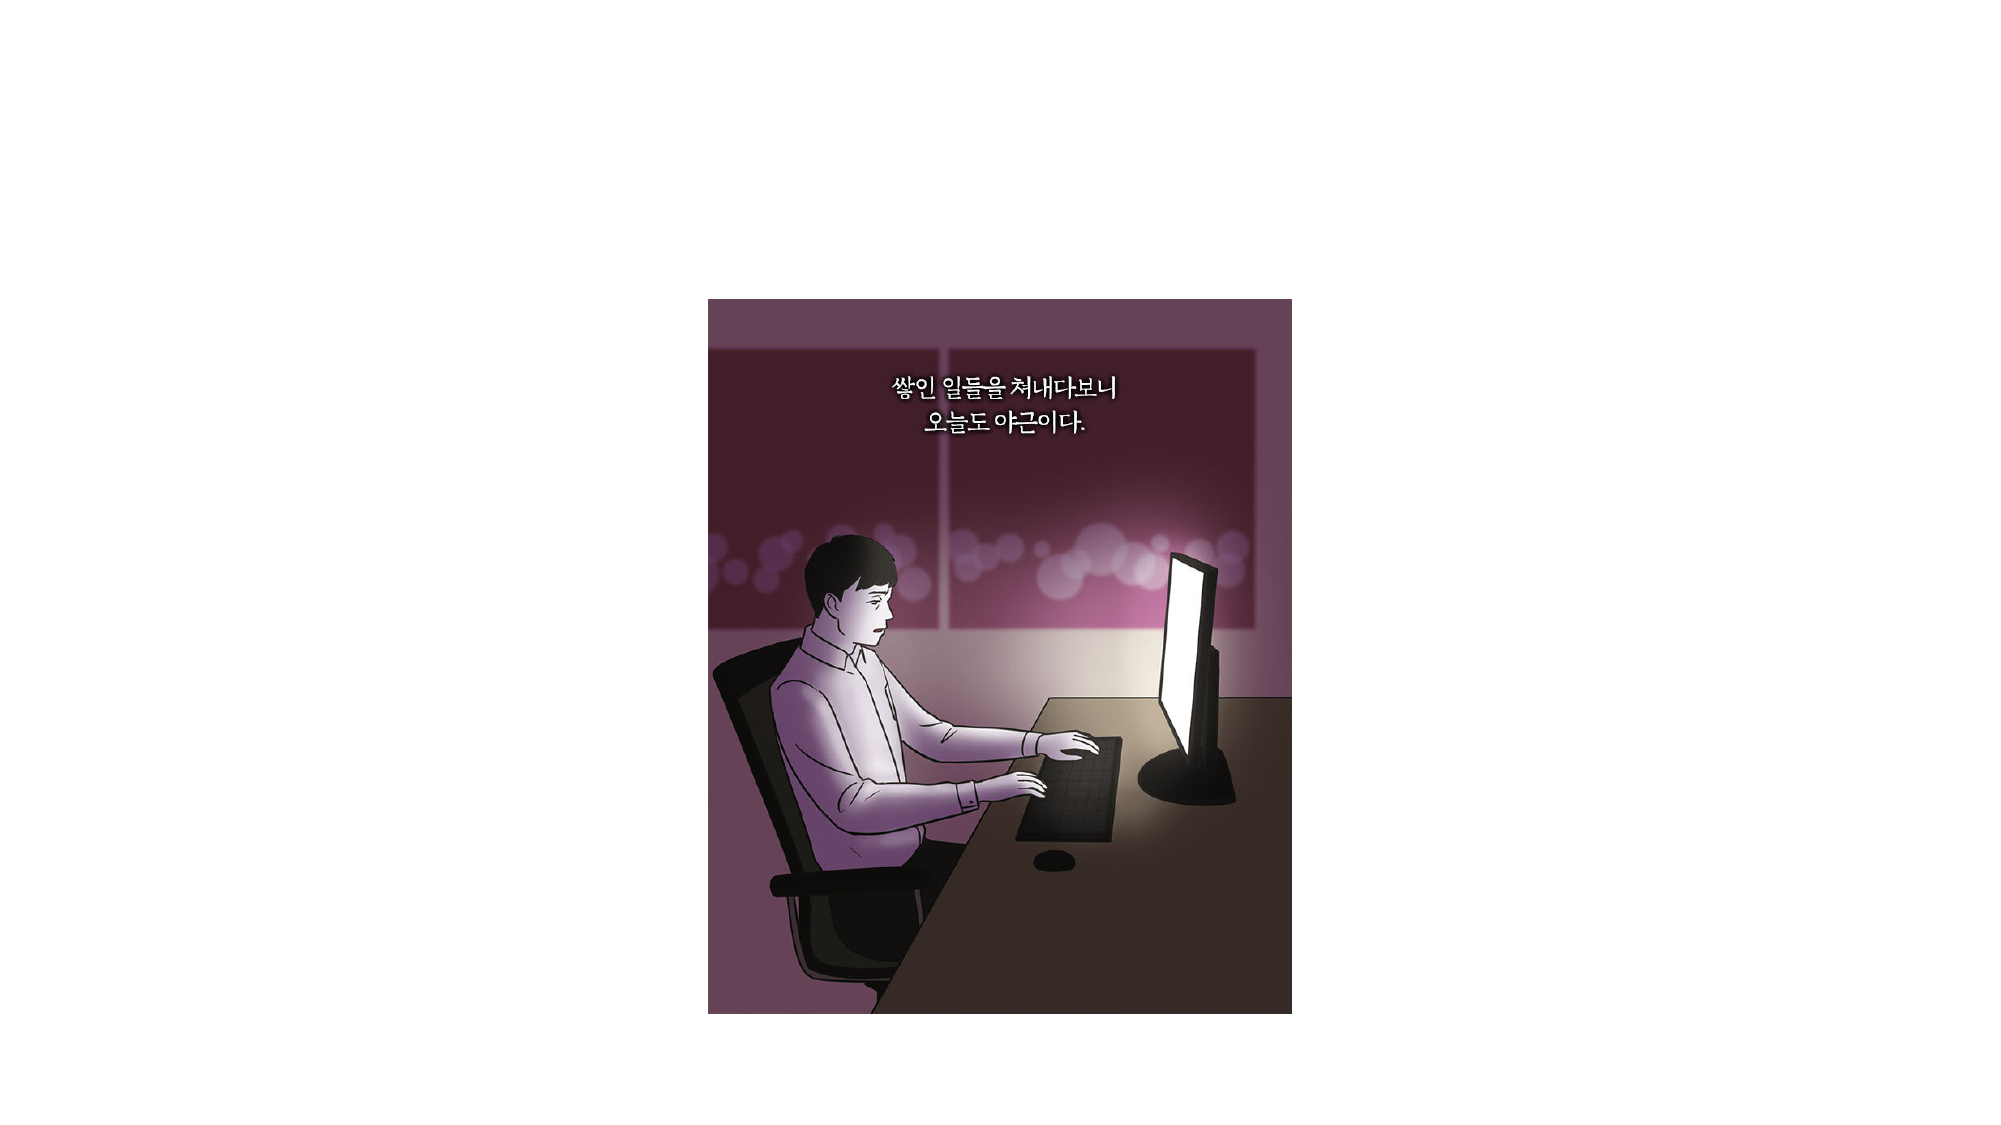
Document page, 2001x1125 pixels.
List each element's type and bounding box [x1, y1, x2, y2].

list [707, 299, 1292, 1014]
